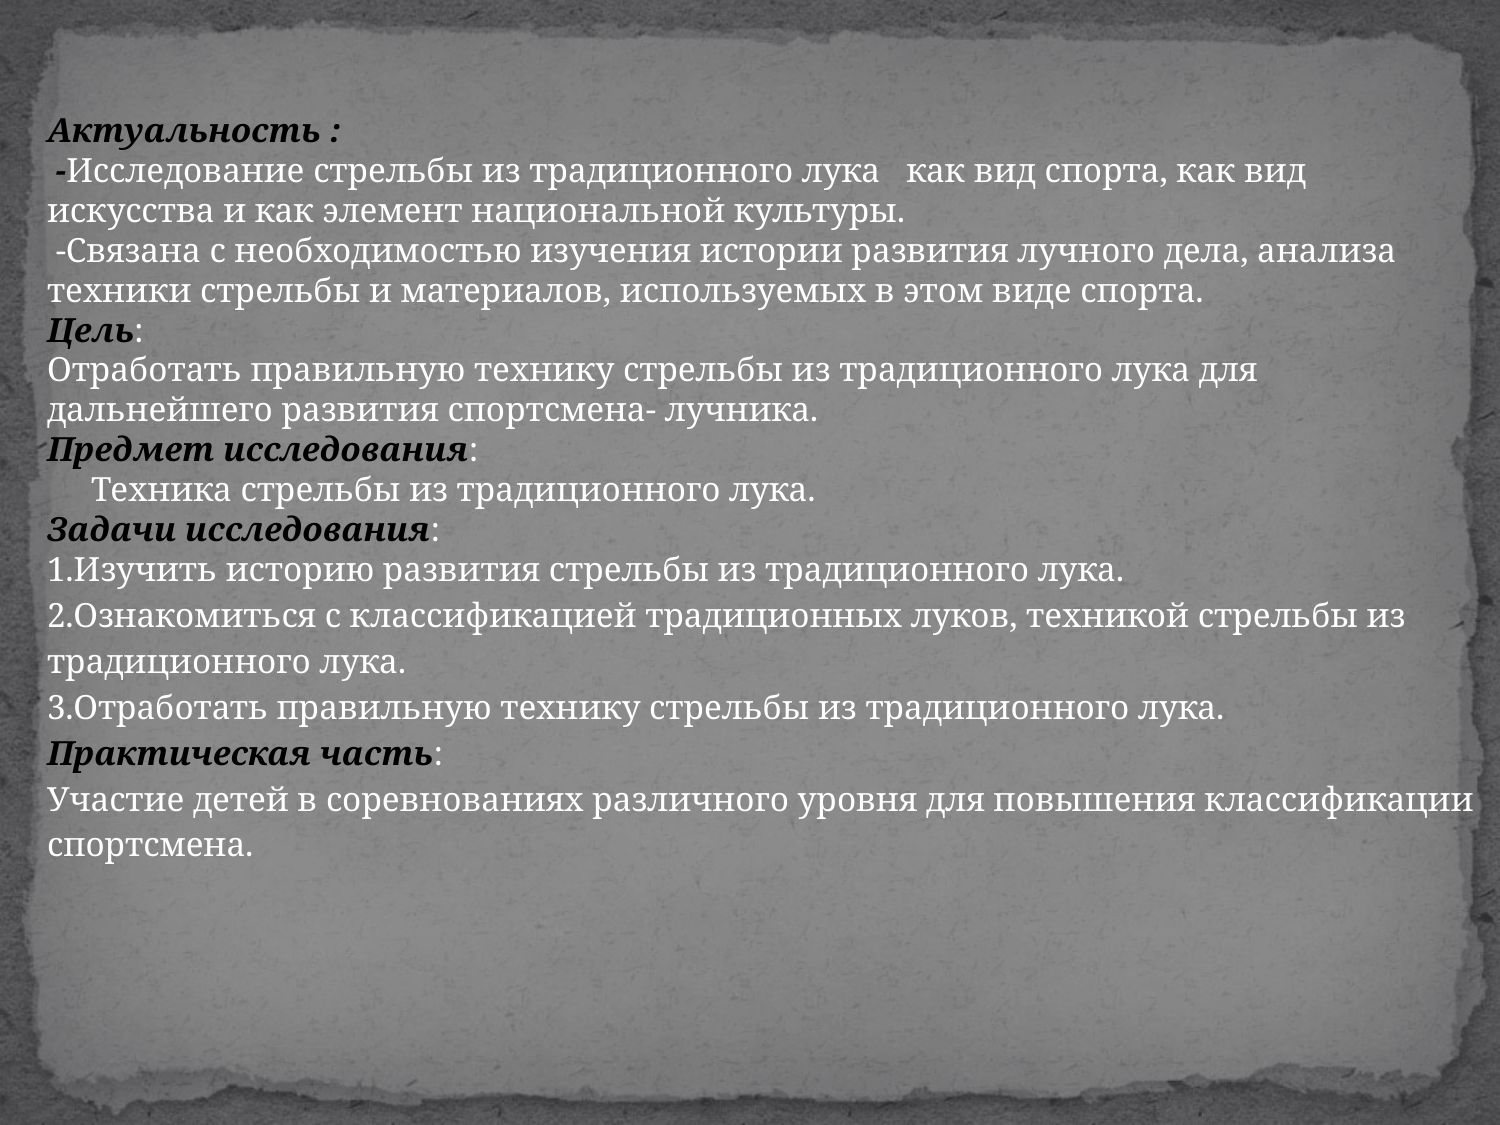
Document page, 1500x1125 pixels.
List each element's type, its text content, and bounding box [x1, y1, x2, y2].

text_box Актуальность : -Исследование стрельбы из традиционного лука как вид спорта, как вид искусства и как элемент национальной культуры. -Связана с необходимостью изучения истории развития лучного дела, анализа техники стрельбы и материалов, используемых в этом виде спорта. Цель: Отработать правильную технику стрельбы из традиционного лука для дальнейшего развития спортсмена- лучника. Предмет исследования: Техника стрельбы из традиционного лука. Задачи исследования: 1.Изучить историю развития стрельбы из традиционного лука. 2.Ознакомиться с классификацией традиционных луков, техникой стрельбы из традиционного лука. 3.Отработать правильную технику стрельбы из традиционного лука. Практическая часть: Участие детей в соревнованиях различного уровня для повышения классификации спортсмена. [32, 101, 1497, 871]
